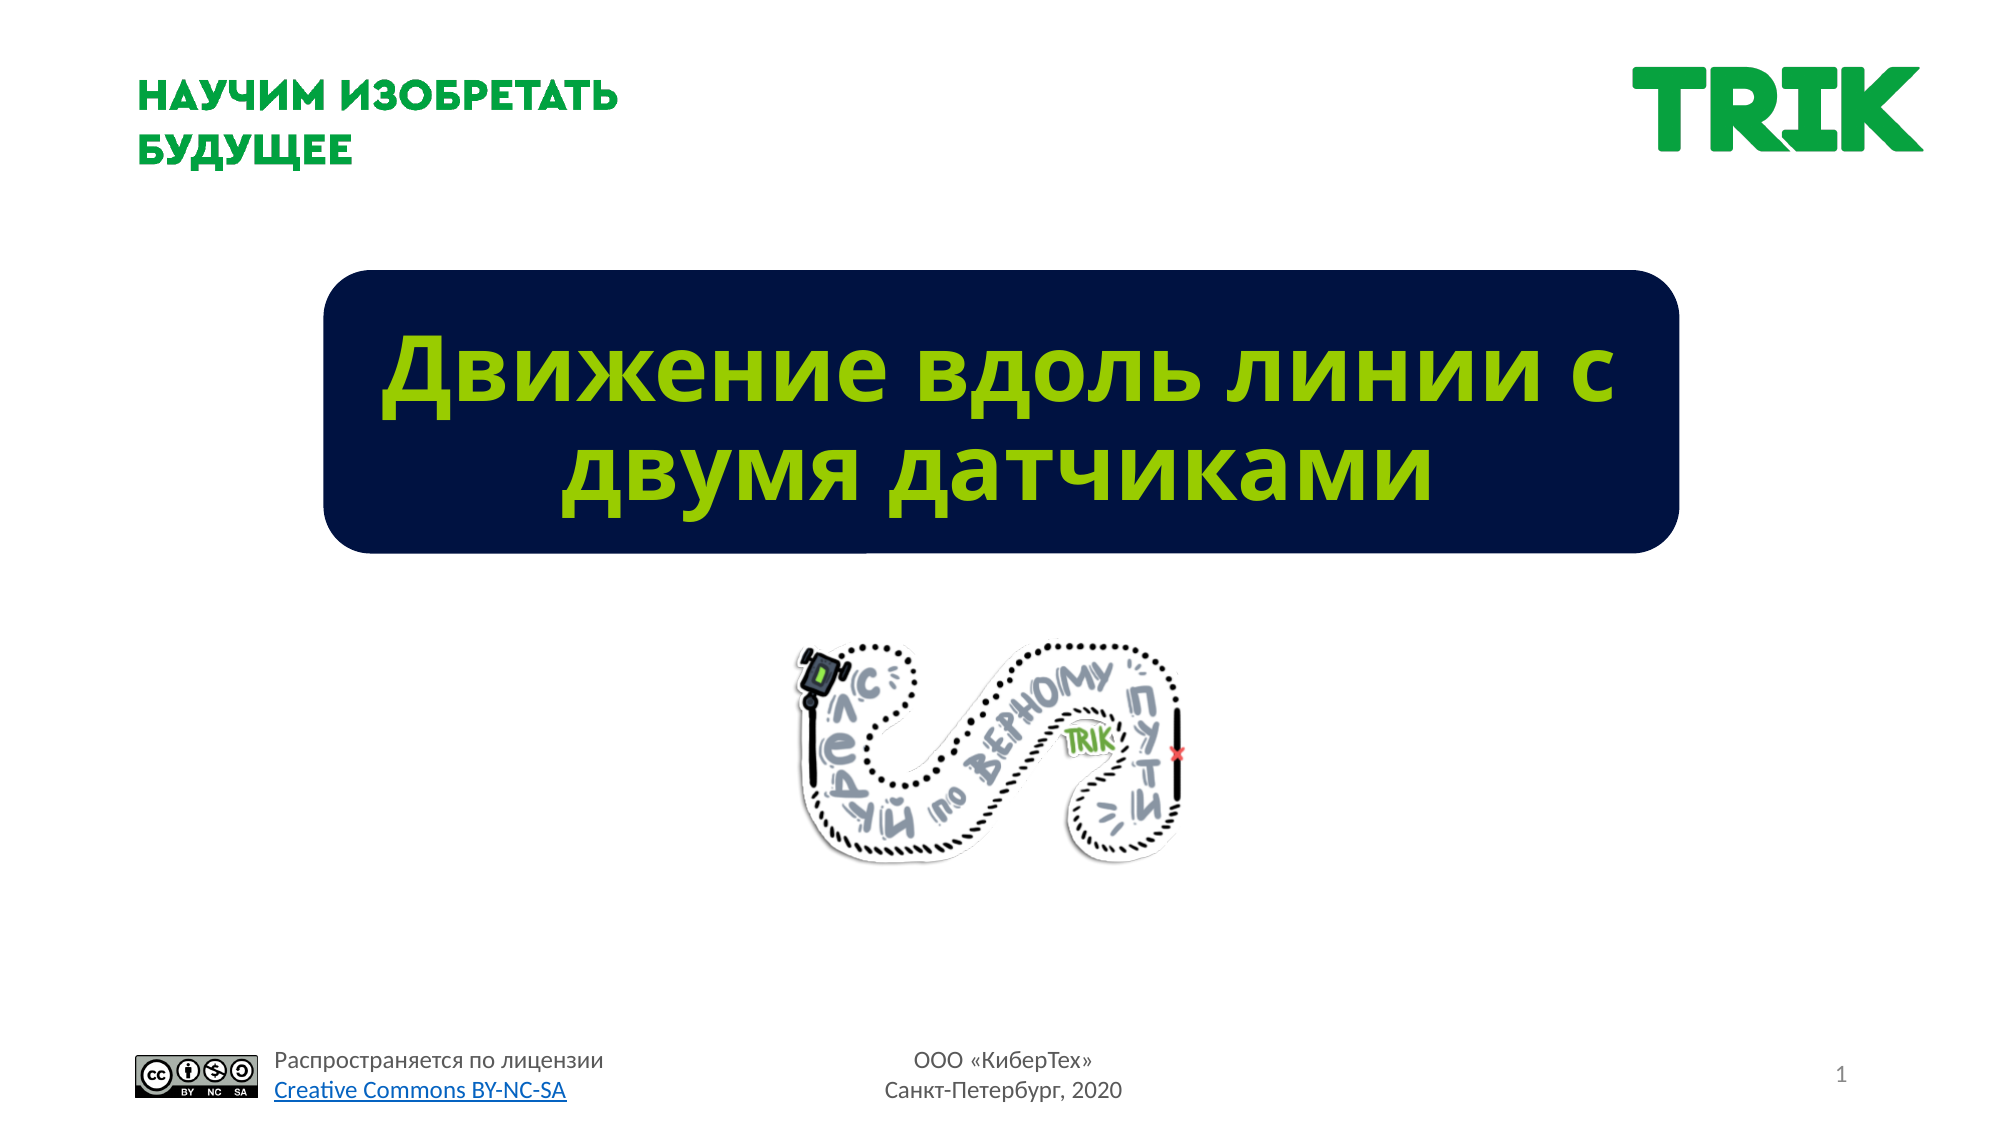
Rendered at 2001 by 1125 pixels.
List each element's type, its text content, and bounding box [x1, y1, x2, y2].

title Движение вдоль линии с двумя датчиками [322, 258, 1678, 528]
picture [137, 78, 618, 171]
picture [1631, 64, 1924, 154]
slide_number 1 [1412, 1042, 1863, 1103]
picture [135, 1055, 258, 1098]
picture [743, 528, 1257, 1031]
